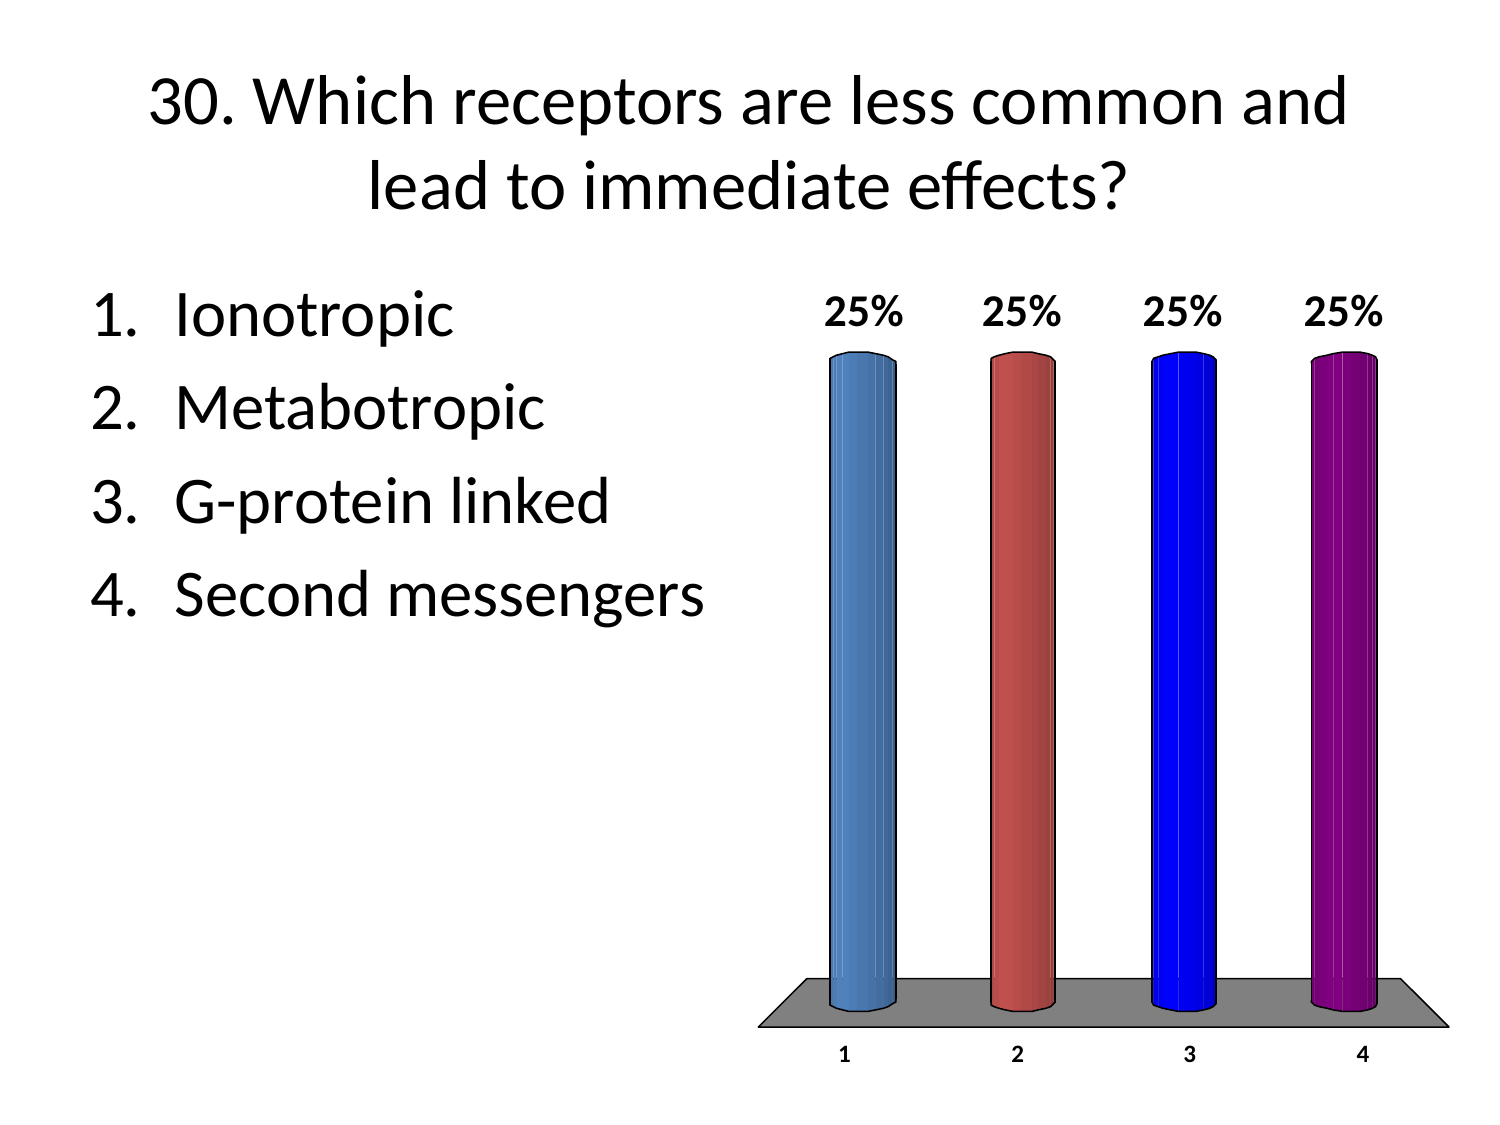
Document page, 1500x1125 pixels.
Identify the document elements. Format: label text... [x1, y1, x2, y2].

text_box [739, 270, 1490, 1115]
list Ionotropic Metabotropic G-protein linked Second messengers [75, 262, 750, 1005]
title 30. Which receptors are less common and lead to immediate effects? [75, 45, 1425, 233]
